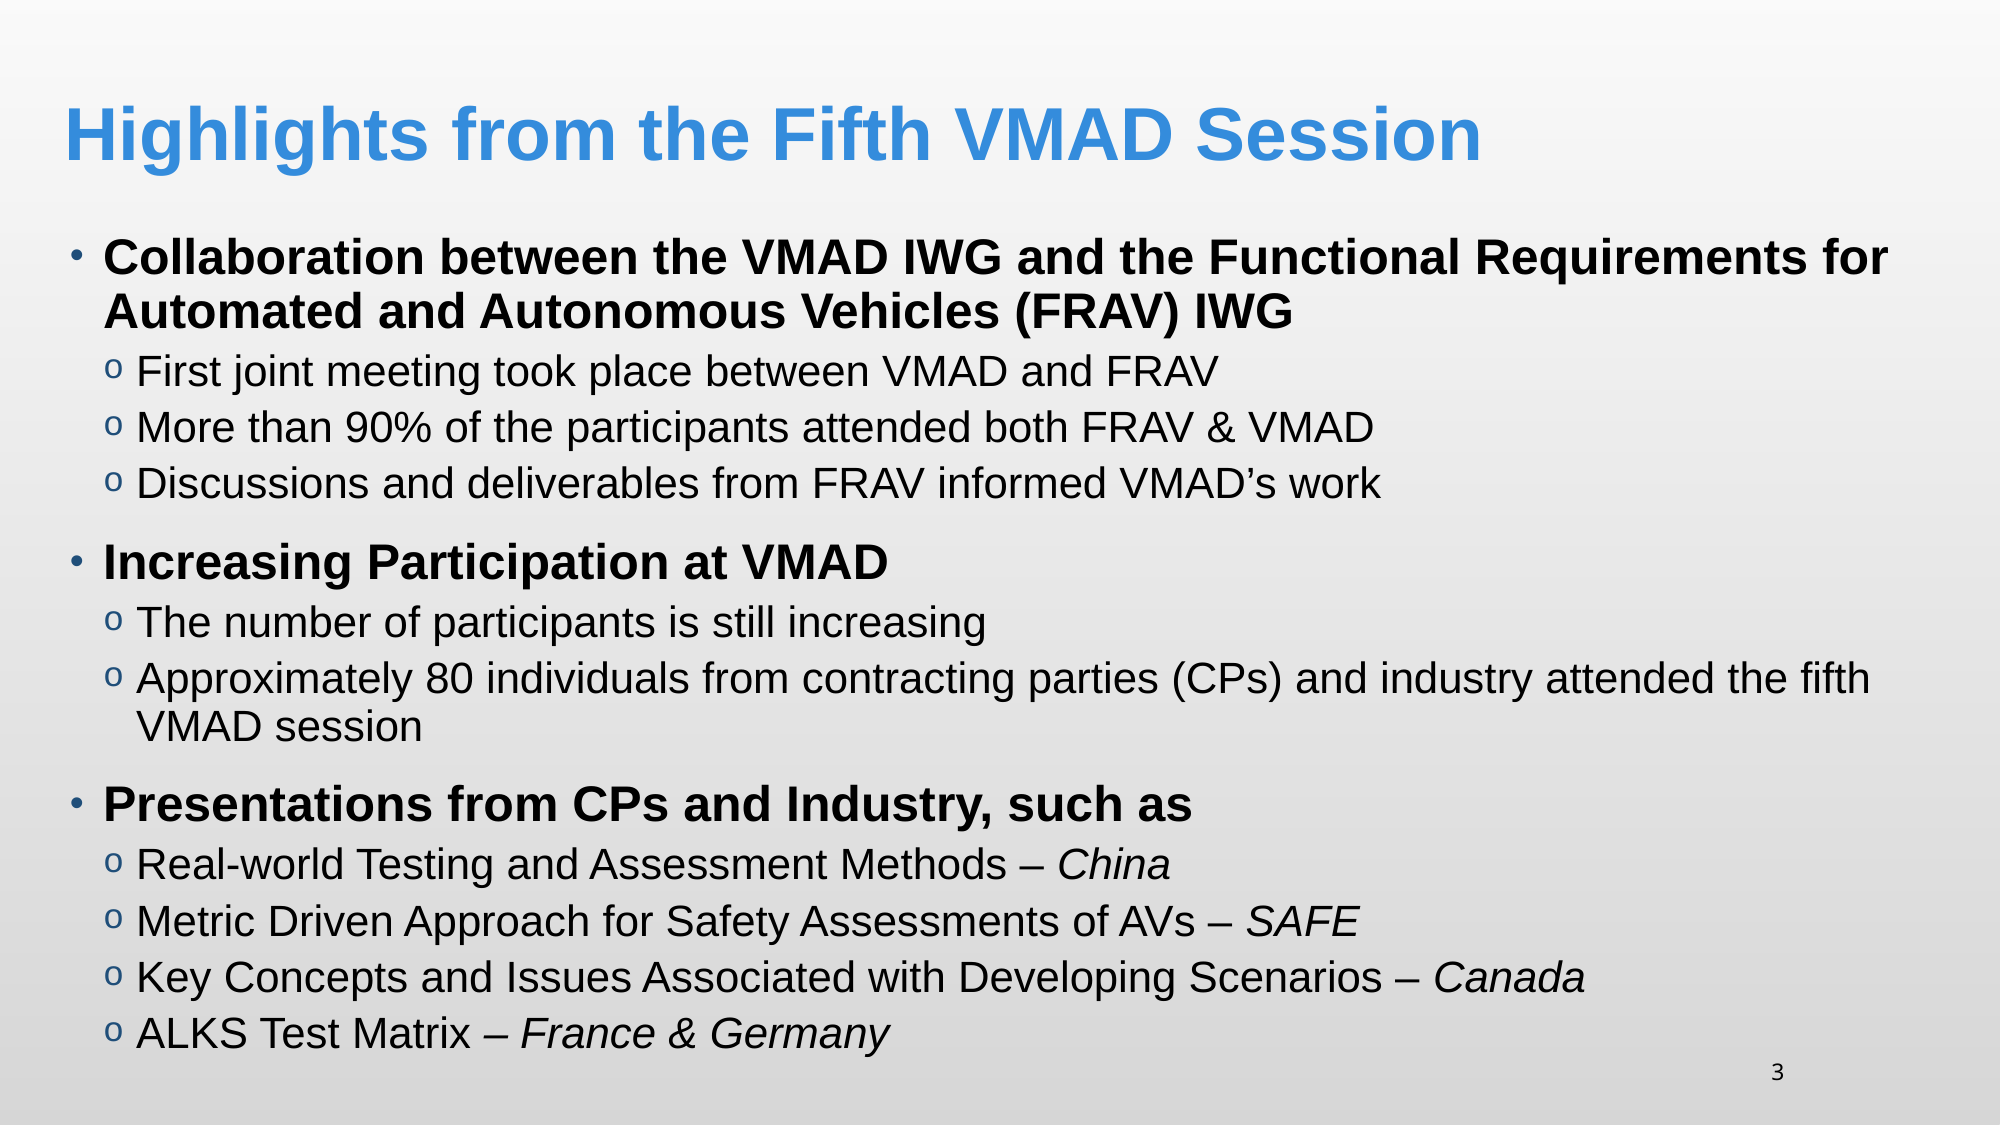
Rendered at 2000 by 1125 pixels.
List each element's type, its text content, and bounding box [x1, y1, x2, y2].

title Highlights from the Fifth VMAD Session [49, 38, 1500, 223]
list Collaboration between the VMAD IWG and the Functional Requirements for Automated and Autonomous Vehicles (FRAV) IWG First joint meeting took place between VMAD and FRAV More than 90% of the participants attended both FRAV & VMAD Discussions and deliverables from FRAV informed VMAD’s work Increasing Participation at VMAD The number of participants is still increasing Approximately 80 individuals from contracting parties (CPs) and industry attended the fifth VMAD session Presentations from CPs and Industry, such as Real-world Testing and Assessment Methods – China Metric Driven Approach for Safety Assessments of AVs – SAFE Key Concepts and Issues Associated with Developing Scenarios – Canada ALKS Test Matrix – France & Germany [48, 223, 1962, 1077]
slide_number 3 [1612, 1077, 1800, 1088]
